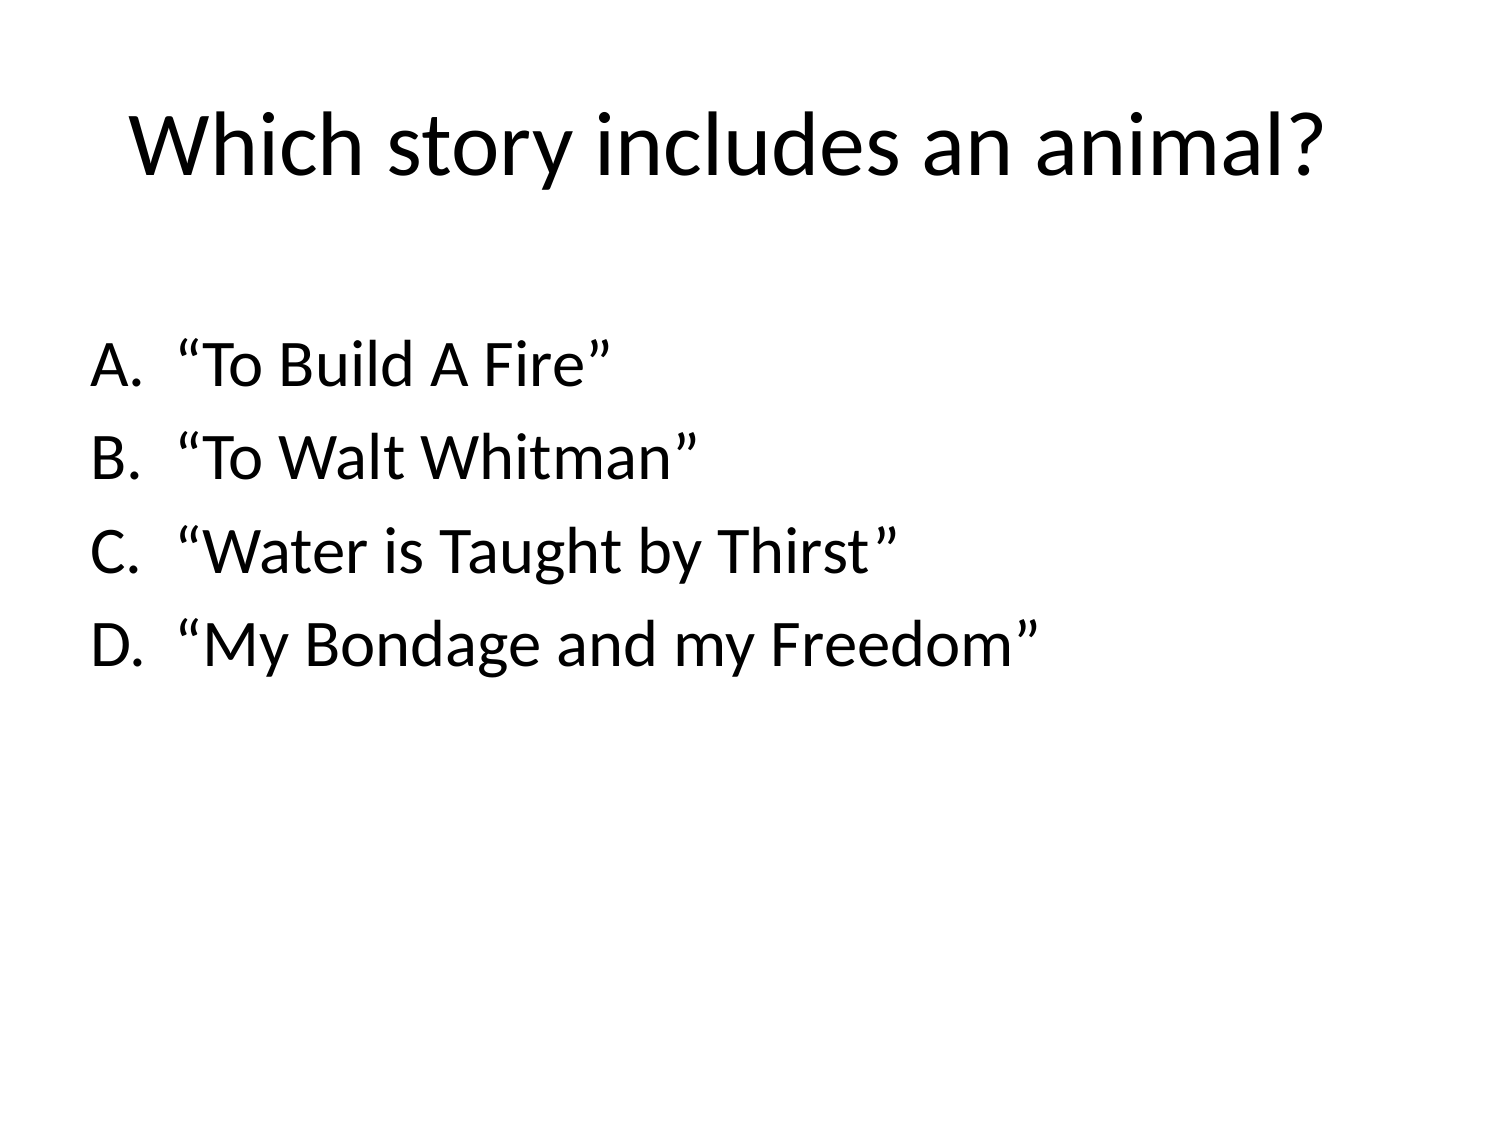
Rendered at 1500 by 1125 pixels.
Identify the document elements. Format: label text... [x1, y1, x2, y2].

list “To Build A Fire” “To Walt Whitman” “Water is Taught by Thirst” “My Bondage and my Freedom” [75, 312, 1425, 1055]
title Which story includes an animal? [75, 45, 1425, 233]
